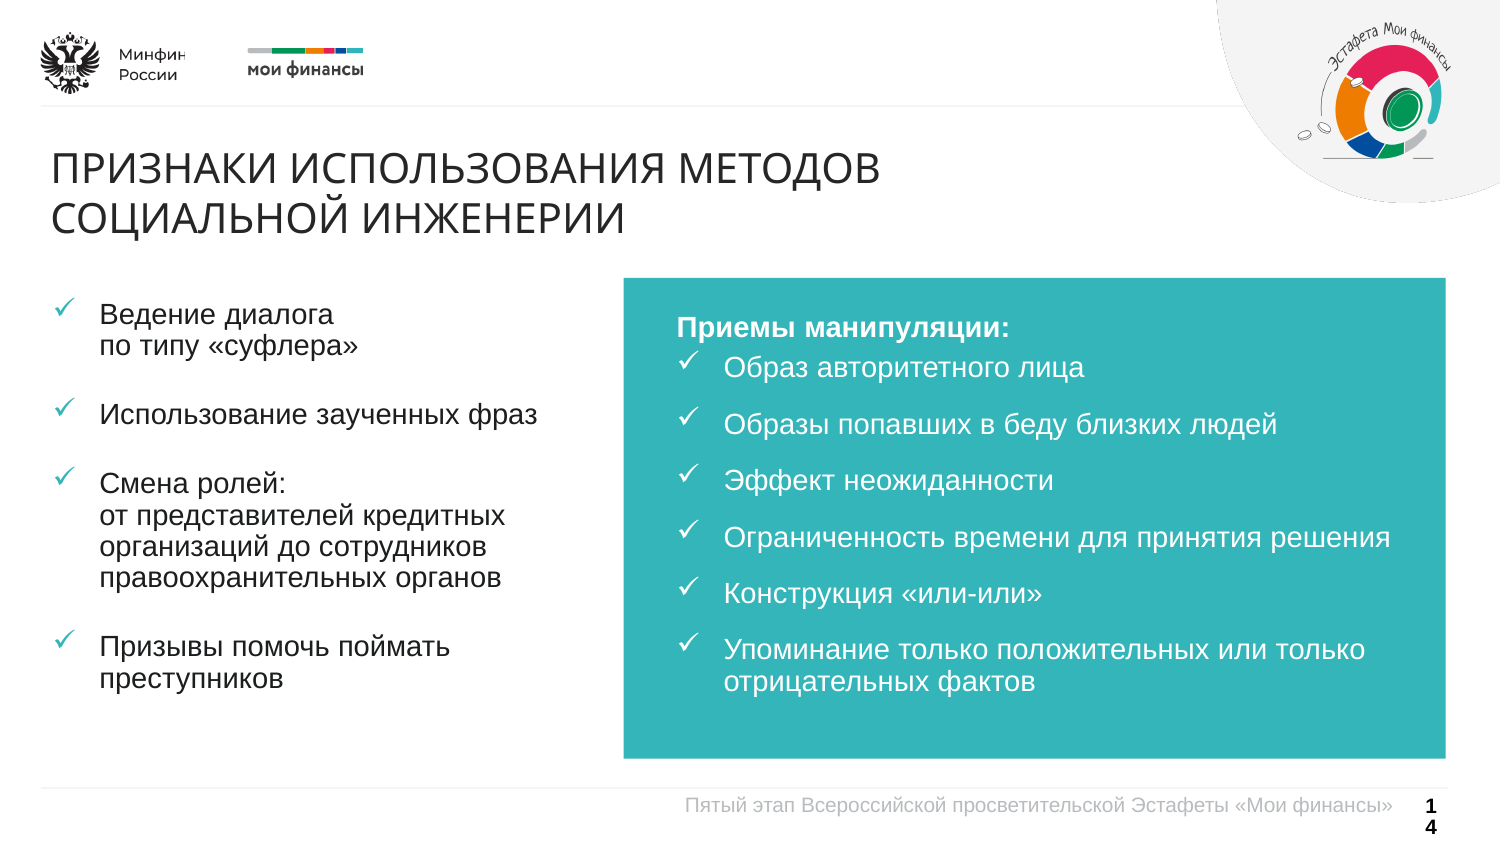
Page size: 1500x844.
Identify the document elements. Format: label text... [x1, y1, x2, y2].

slide_number 14 [1416, 783, 1447, 827]
text_box Ведение диалога по типу «суфлера» Использование заученных фраз Смена ролей: от представителей кредитных организаций до сотрудников правоохранительных органов Призывы помочь поймать преступников [50, 299, 539, 695]
text_box [623, 277, 1446, 759]
text_box Приемы манипуляции: [676, 312, 1122, 342]
text_box Образ авторитетного лица Образы попавших в беду близких людей Эффект неожиданности Ограниченность времени для принятия решения Конструкция «или-или» Упоминание только положительных или только отрицательных фактов [676, 352, 1433, 698]
title ПРИЗНАКИ ИСПОЛЬЗОВАНИЯ МЕТОДОВ СОЦИАЛЬНОЙ ИНЖЕНЕРИИ [50, 142, 1049, 245]
picture [1216, 0, 1500, 203]
